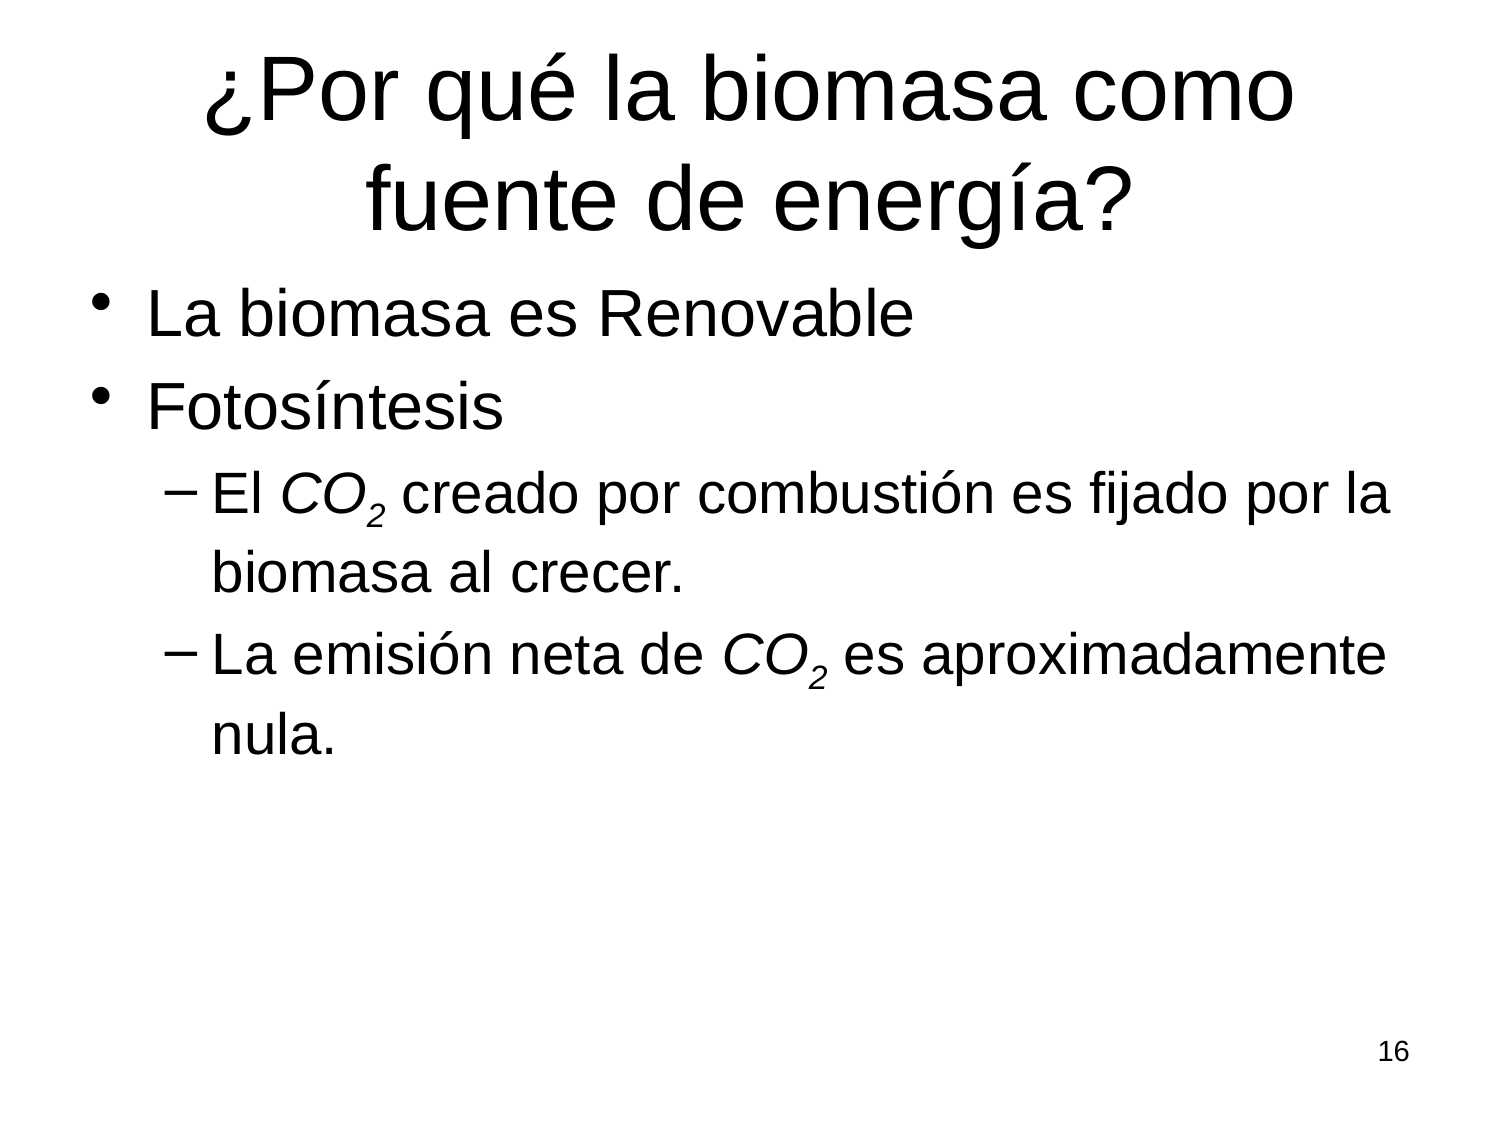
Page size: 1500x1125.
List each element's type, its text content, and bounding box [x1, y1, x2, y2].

text_box La biomasa es Renovable Fotosíntesis El CO2 creado por combustión es fijado por la biomasa al crecer. La emisión neta de CO2 es aproximadamente nula. [74, 262, 1425, 1006]
slide_number 16 [1074, 1024, 1426, 1103]
title ¿Por qué la biomasa como fuente de energía? [74, 44, 1426, 233]
